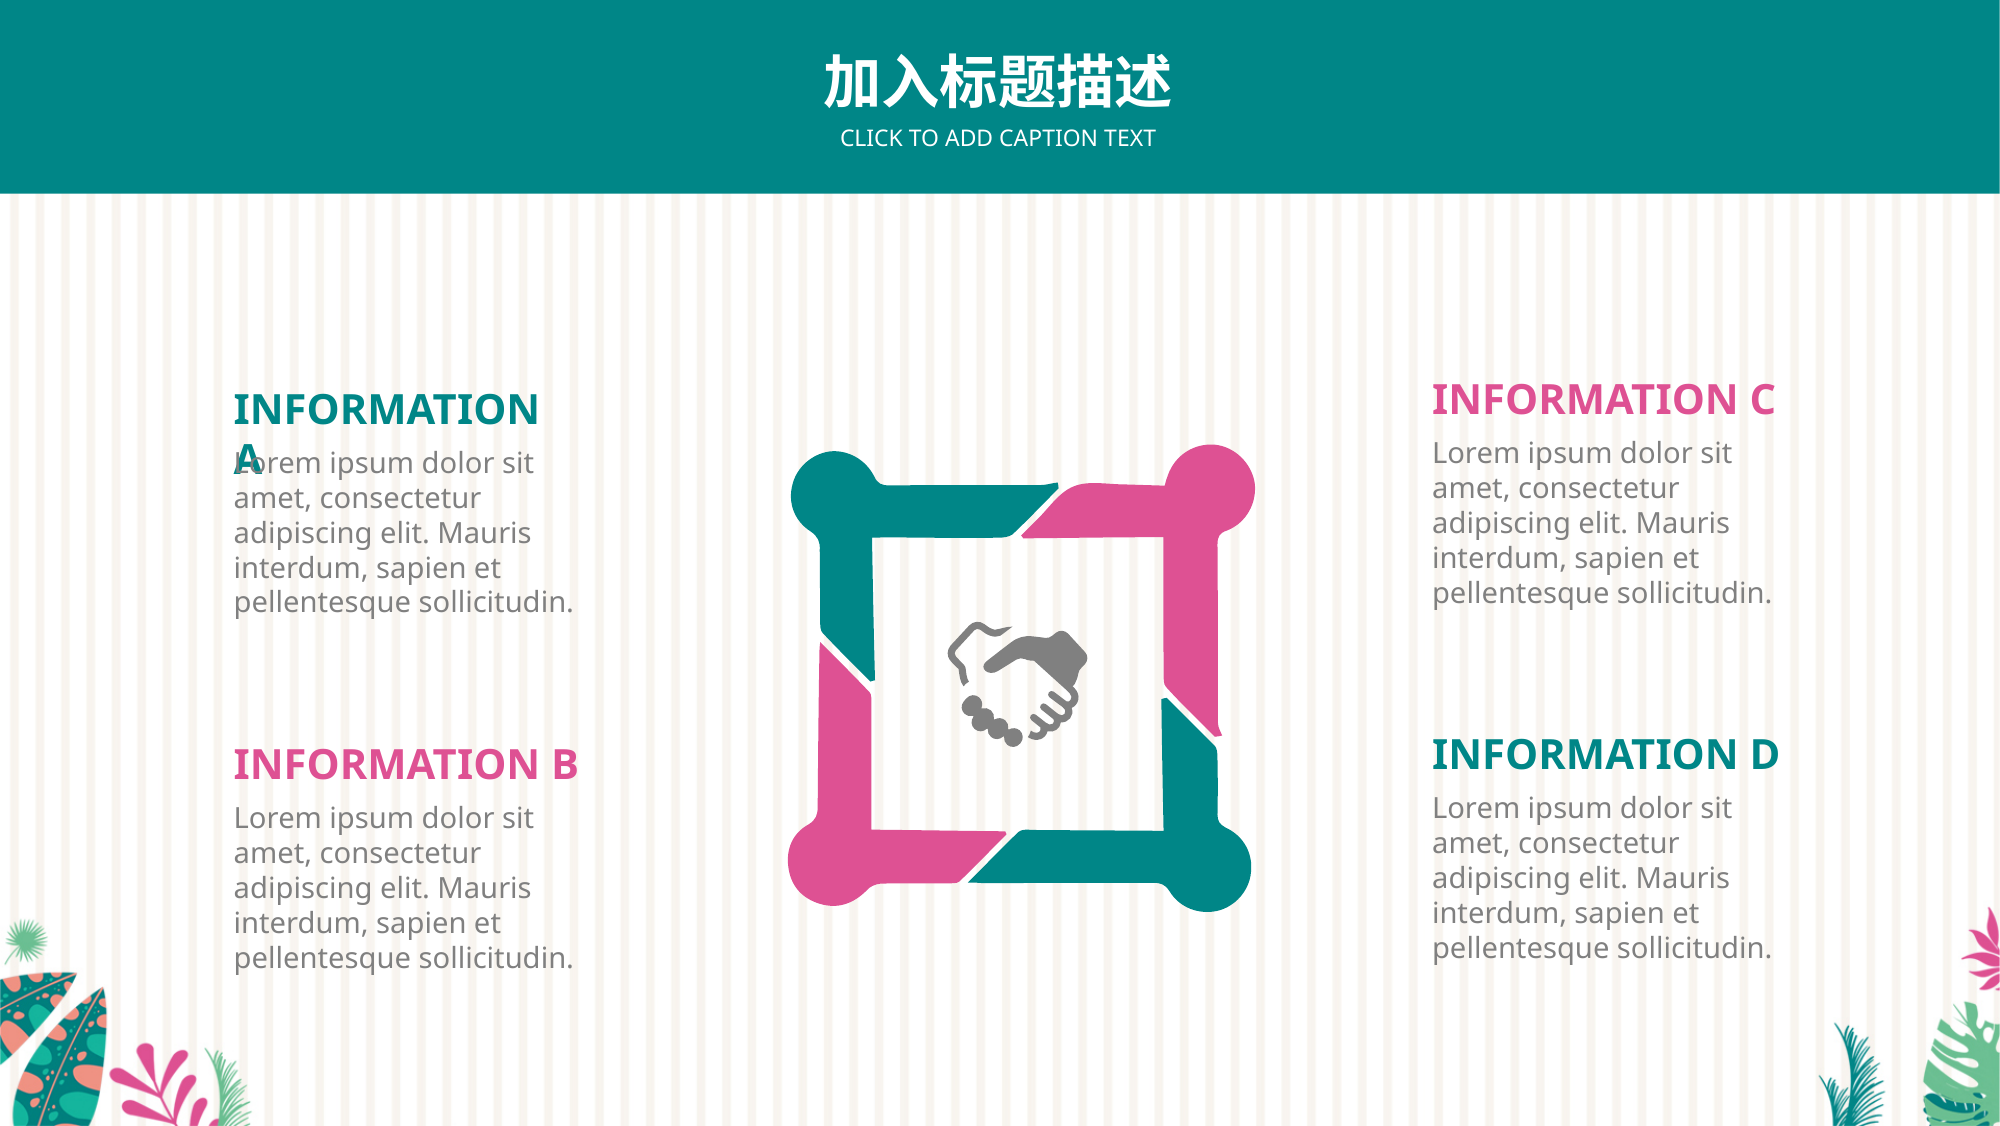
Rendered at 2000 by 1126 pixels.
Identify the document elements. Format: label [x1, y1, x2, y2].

text_box [218, 374, 632, 949]
picture [0, 194, 2000, 1126]
text_box [0, 0, 2000, 194]
text_box [1416, 365, 1950, 975]
text_box [713, 365, 1335, 992]
